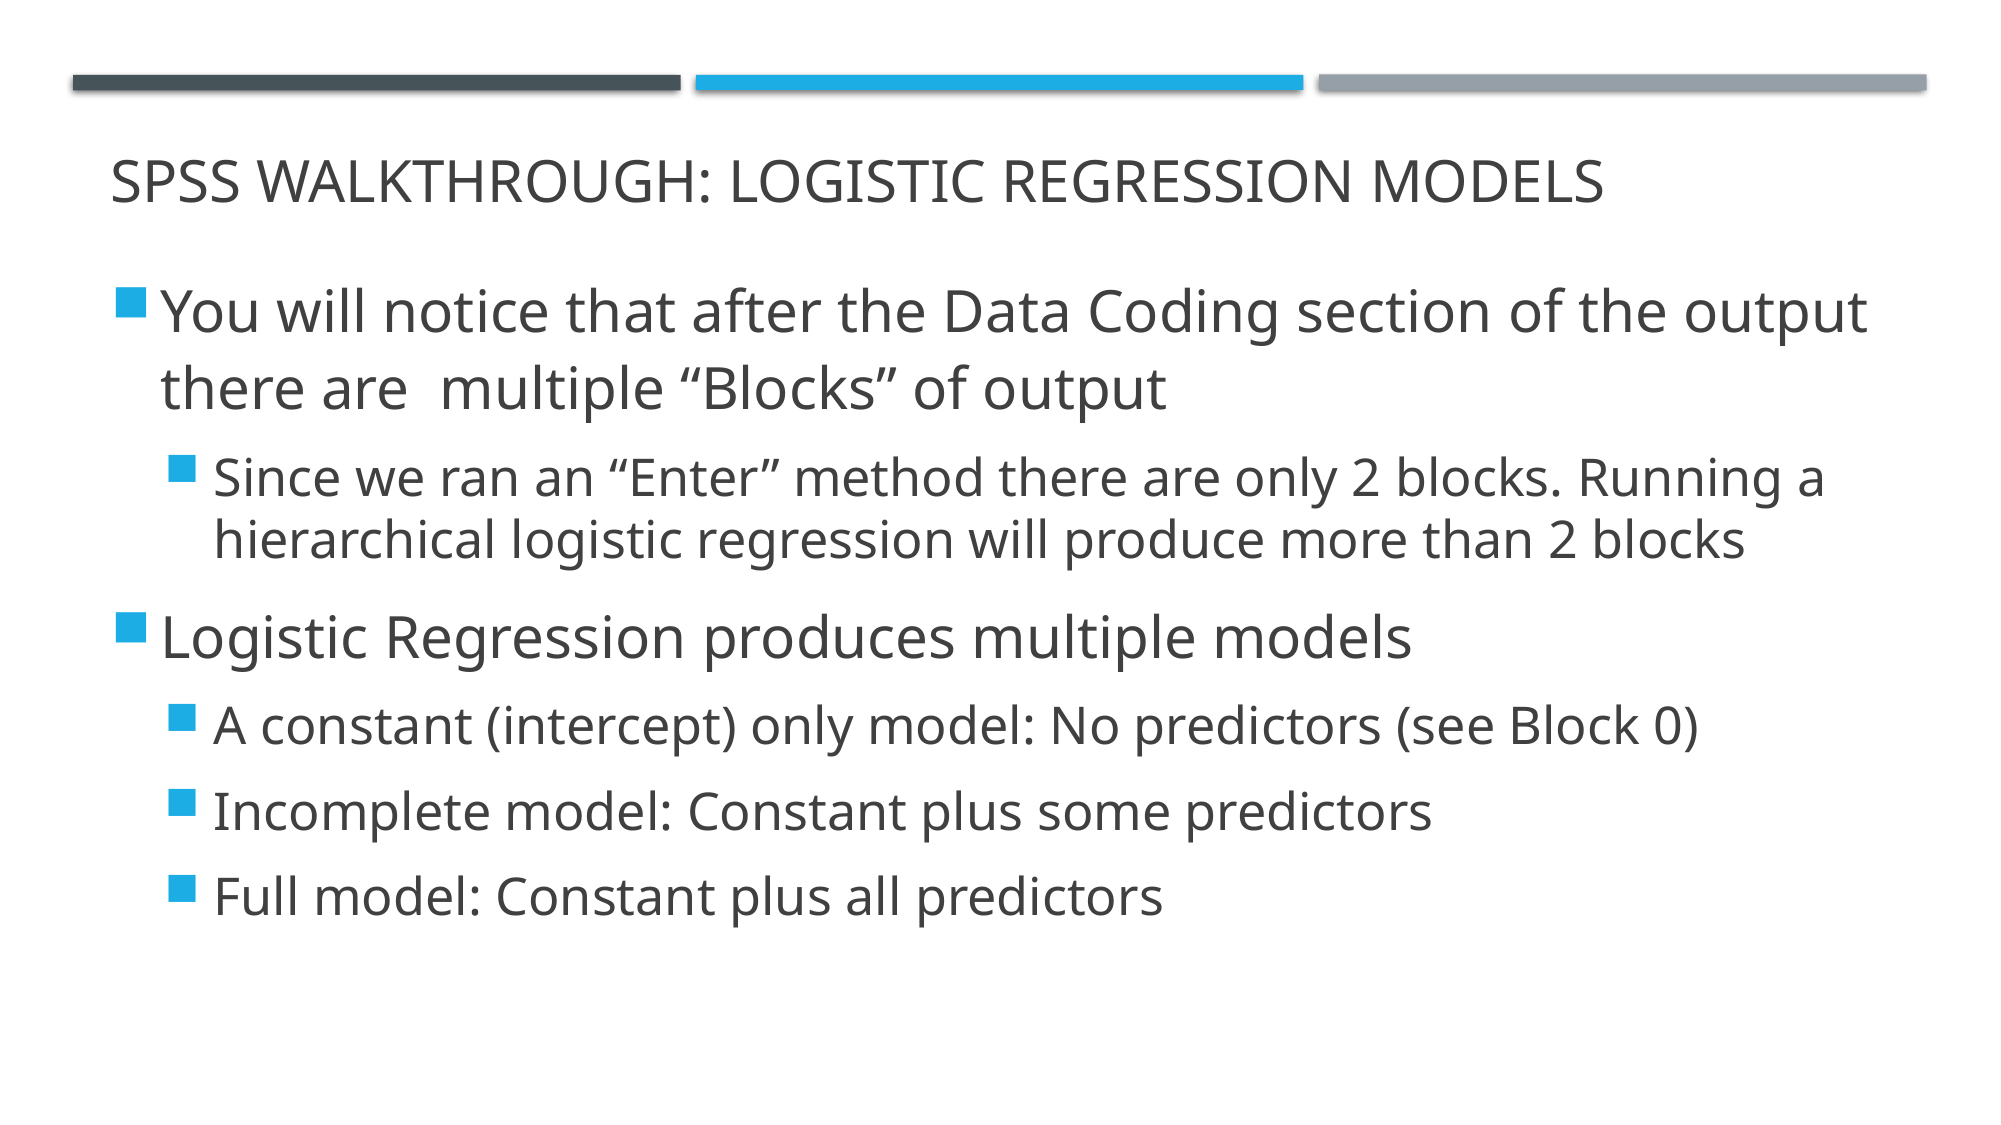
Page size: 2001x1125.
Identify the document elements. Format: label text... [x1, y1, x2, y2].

title SPSS WALKTHROUGH: Logistic Regression models [95, 115, 1905, 222]
list You will notice that after the Data Coding section of the output there are multiple “Blocks” of output Since we ran an “Enter” method there are only 2 blocks. Running a hierarchical logistic regression will produce more than 2 blocks Logistic Regression produces multiple models A constant (intercept) only model: No predictors (see Block 0) Incomplete model: Constant plus some predictors Full model: Constant plus all predictors [95, 260, 1924, 1070]
